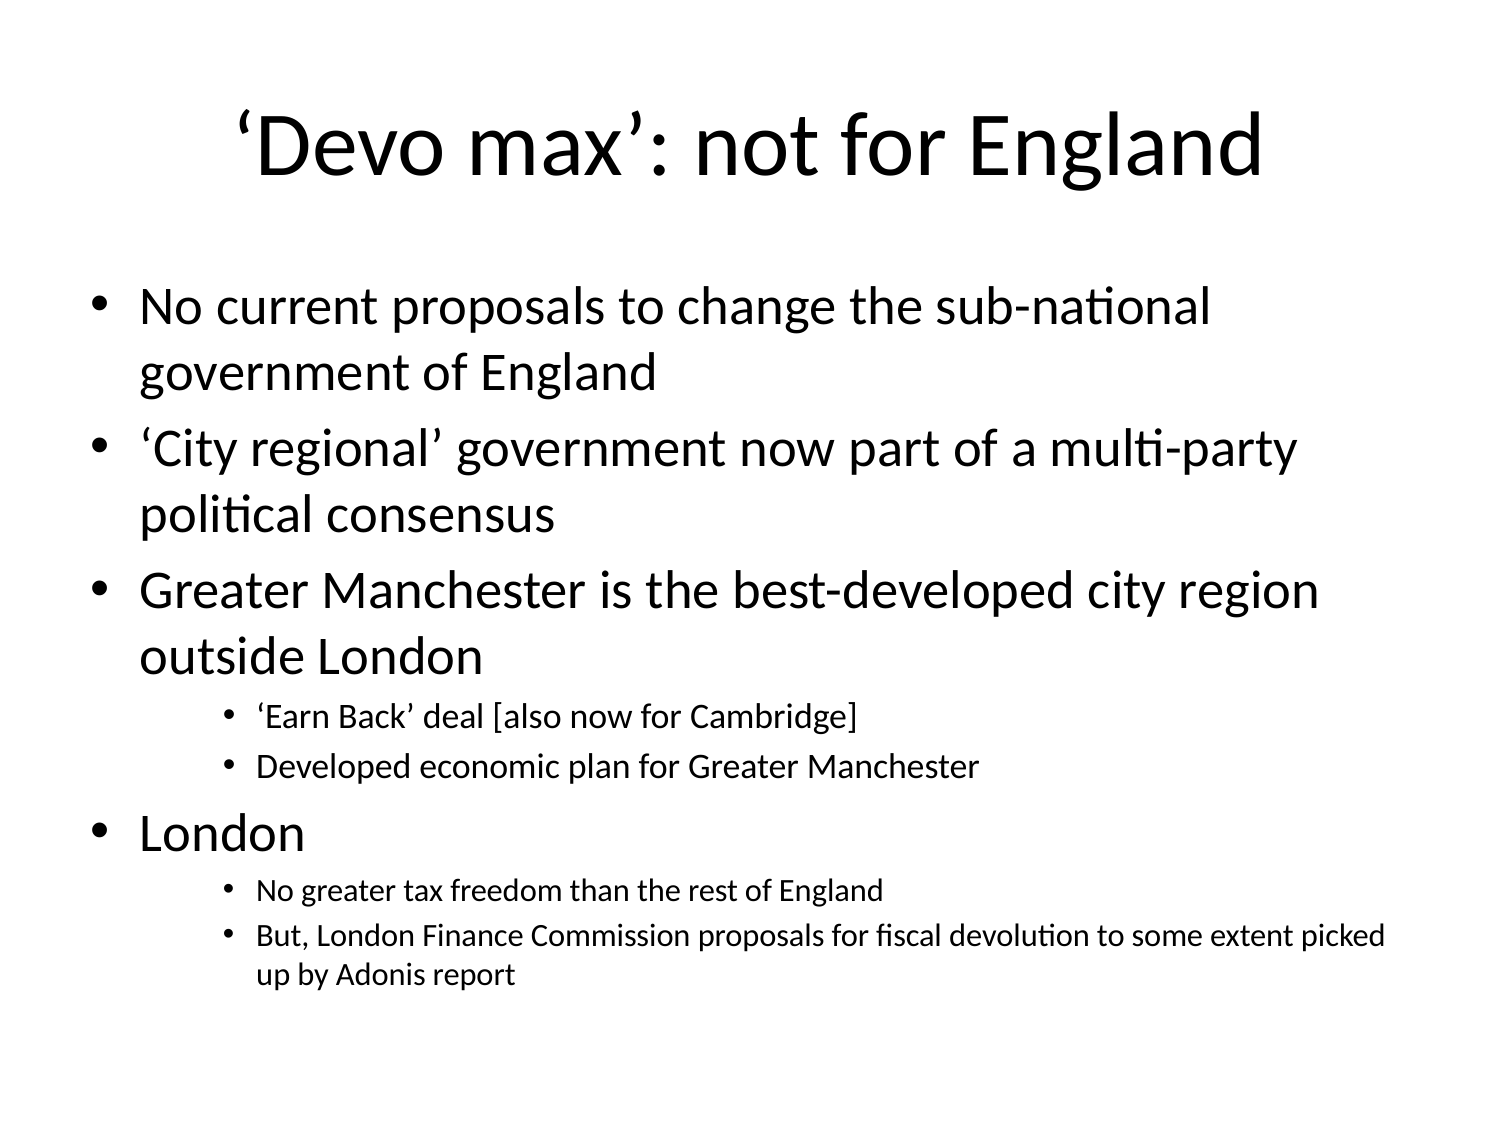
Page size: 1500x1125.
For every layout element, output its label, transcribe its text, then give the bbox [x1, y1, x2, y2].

title ‘Devo max’: not for England [75, 45, 1425, 233]
list No current proposals to change the sub-national government of England ‘City regional’ government now part of a multi-party political consensus Greater Manchester is the best-developed city region outside London ‘Earn Back’ deal [also now for Cambridge] Developed economic plan for Greater Manchester London No greater tax freedom than the rest of England But, London Finance Commission proposals for fiscal devolution to some extent picked up by Adonis report [75, 262, 1425, 1005]
